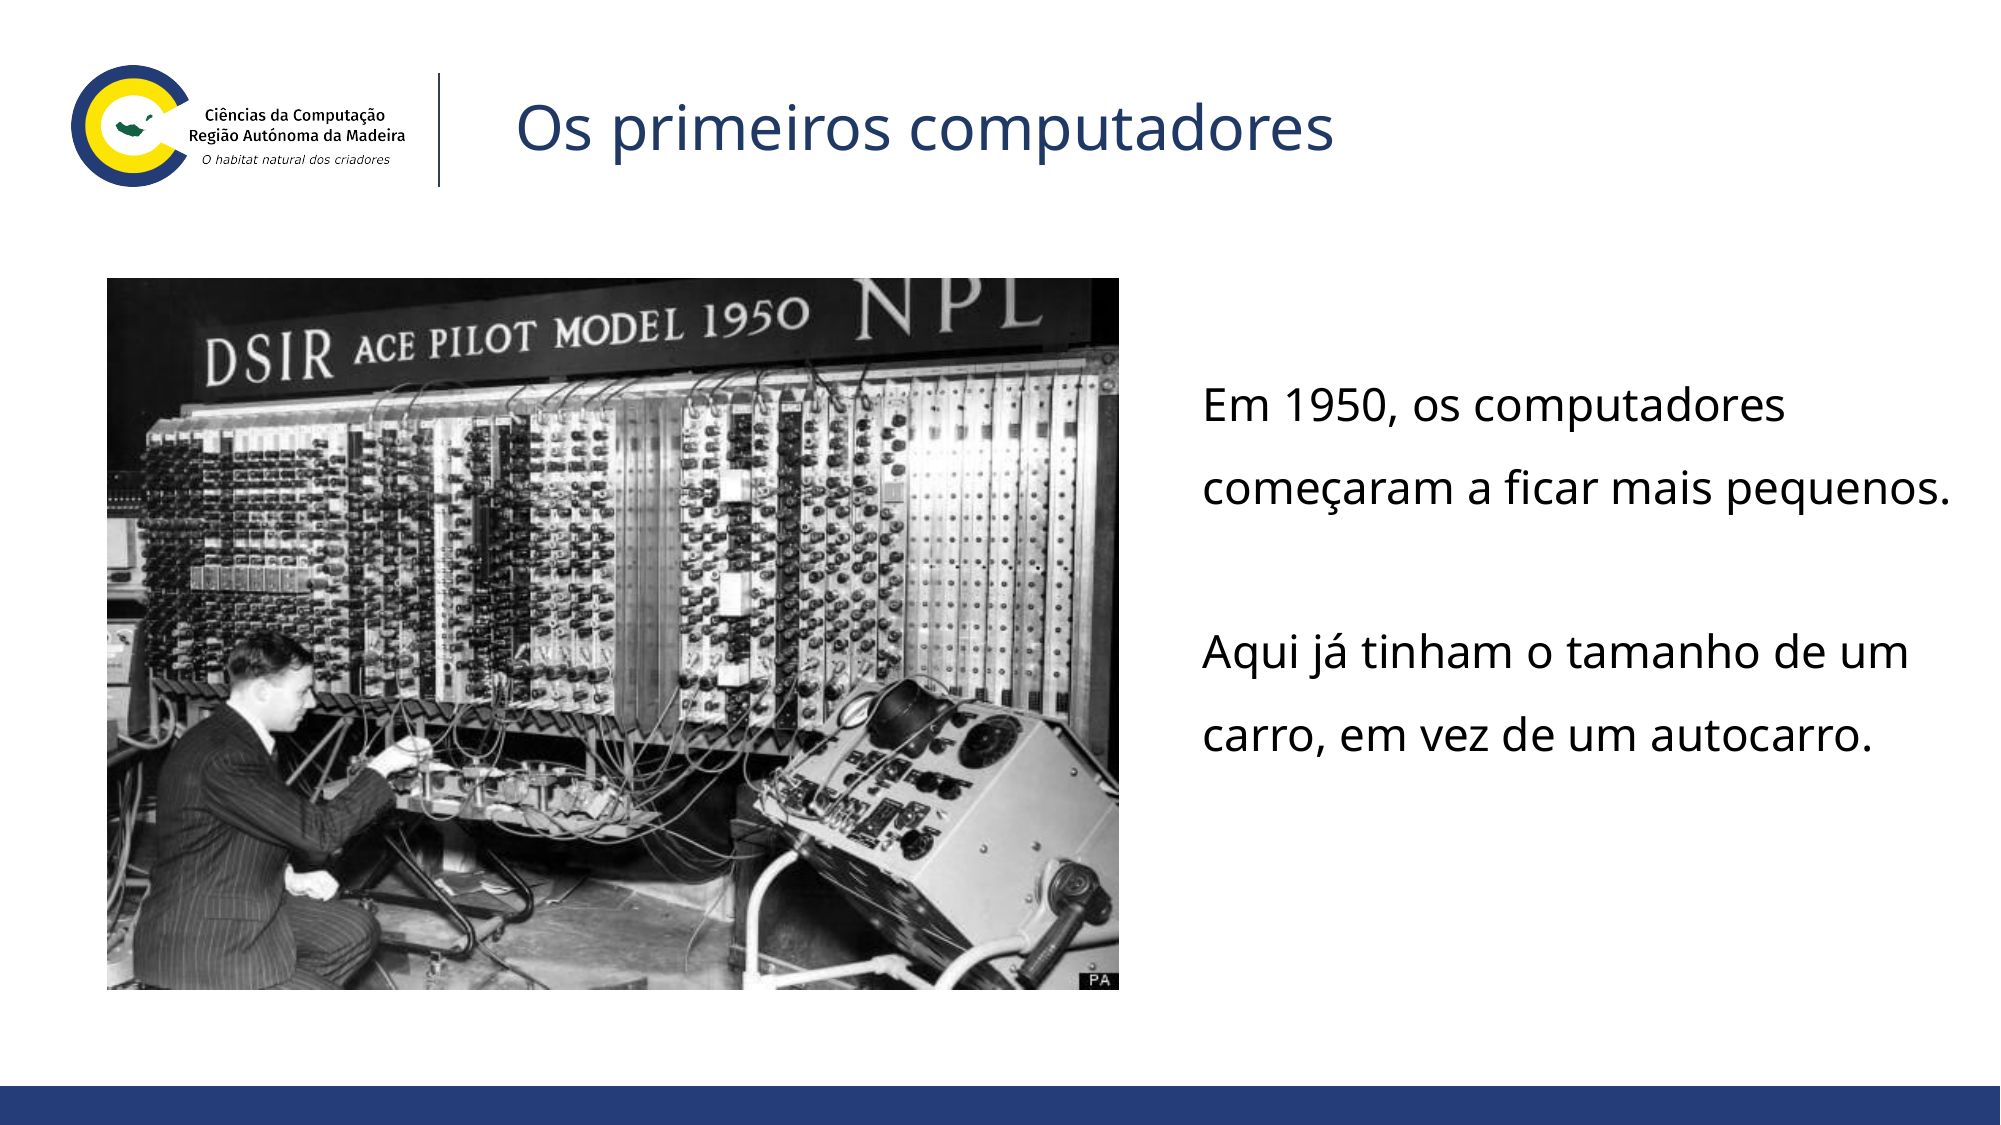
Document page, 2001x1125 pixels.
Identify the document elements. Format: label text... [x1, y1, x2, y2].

text_box Em 1950, os computadores começaram a ficar mais pequenos. Aqui já tinham o tamanho de um carro, em vez de um autocarro. [1188, 340, 1980, 768]
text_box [71, 65, 440, 188]
text_box Os primeiros computadores [500, 80, 1352, 171]
text_box [0, 1085, 2000, 1125]
picture [107, 278, 1119, 990]
